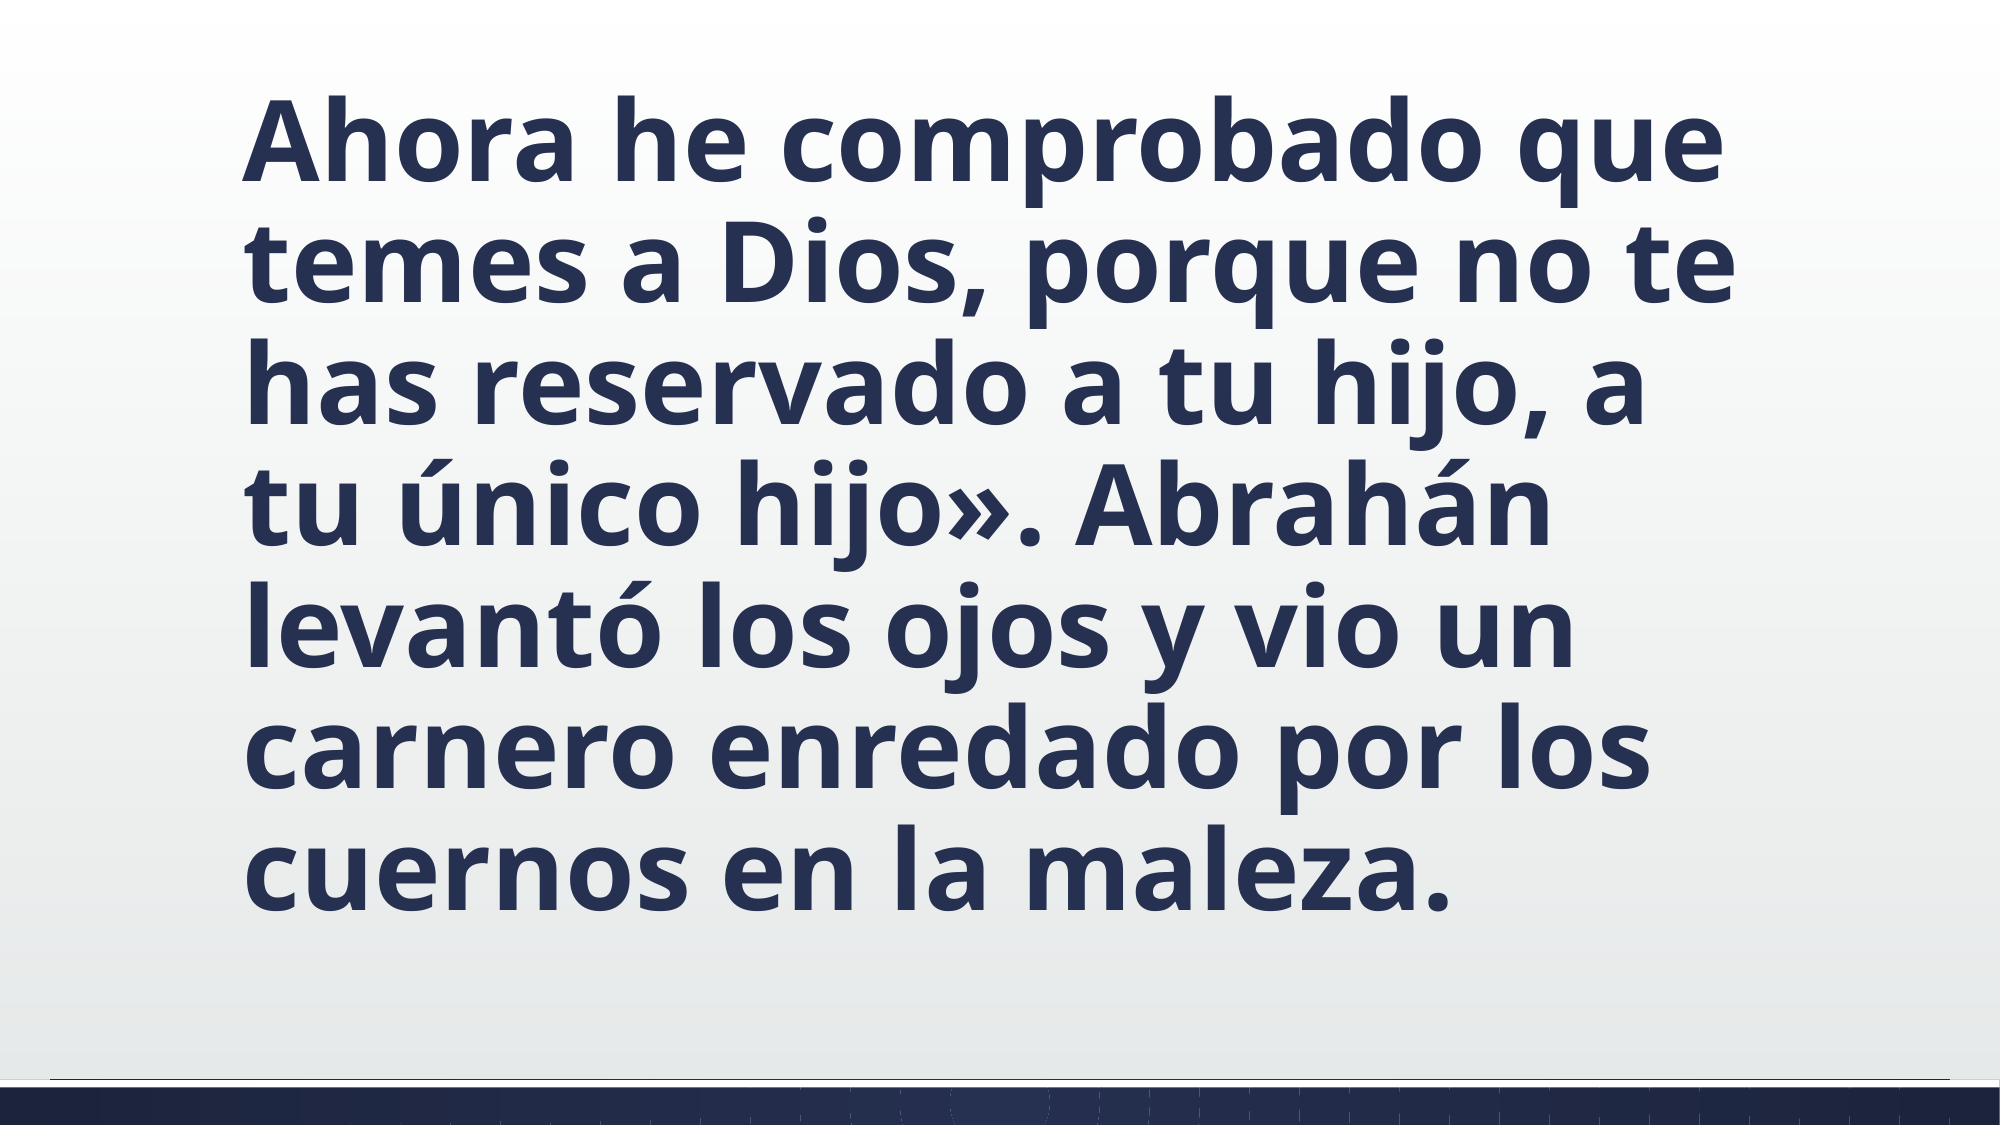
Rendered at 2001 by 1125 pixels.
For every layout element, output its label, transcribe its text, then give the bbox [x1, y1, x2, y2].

list Ahora he comprobado que temes a Dios, porque no te has reservado a tu hijo, a tu único hijo». Abrahán levantó los ojos y vio un carnero enredado por los cuernos en la maleza. [219, 76, 1780, 990]
